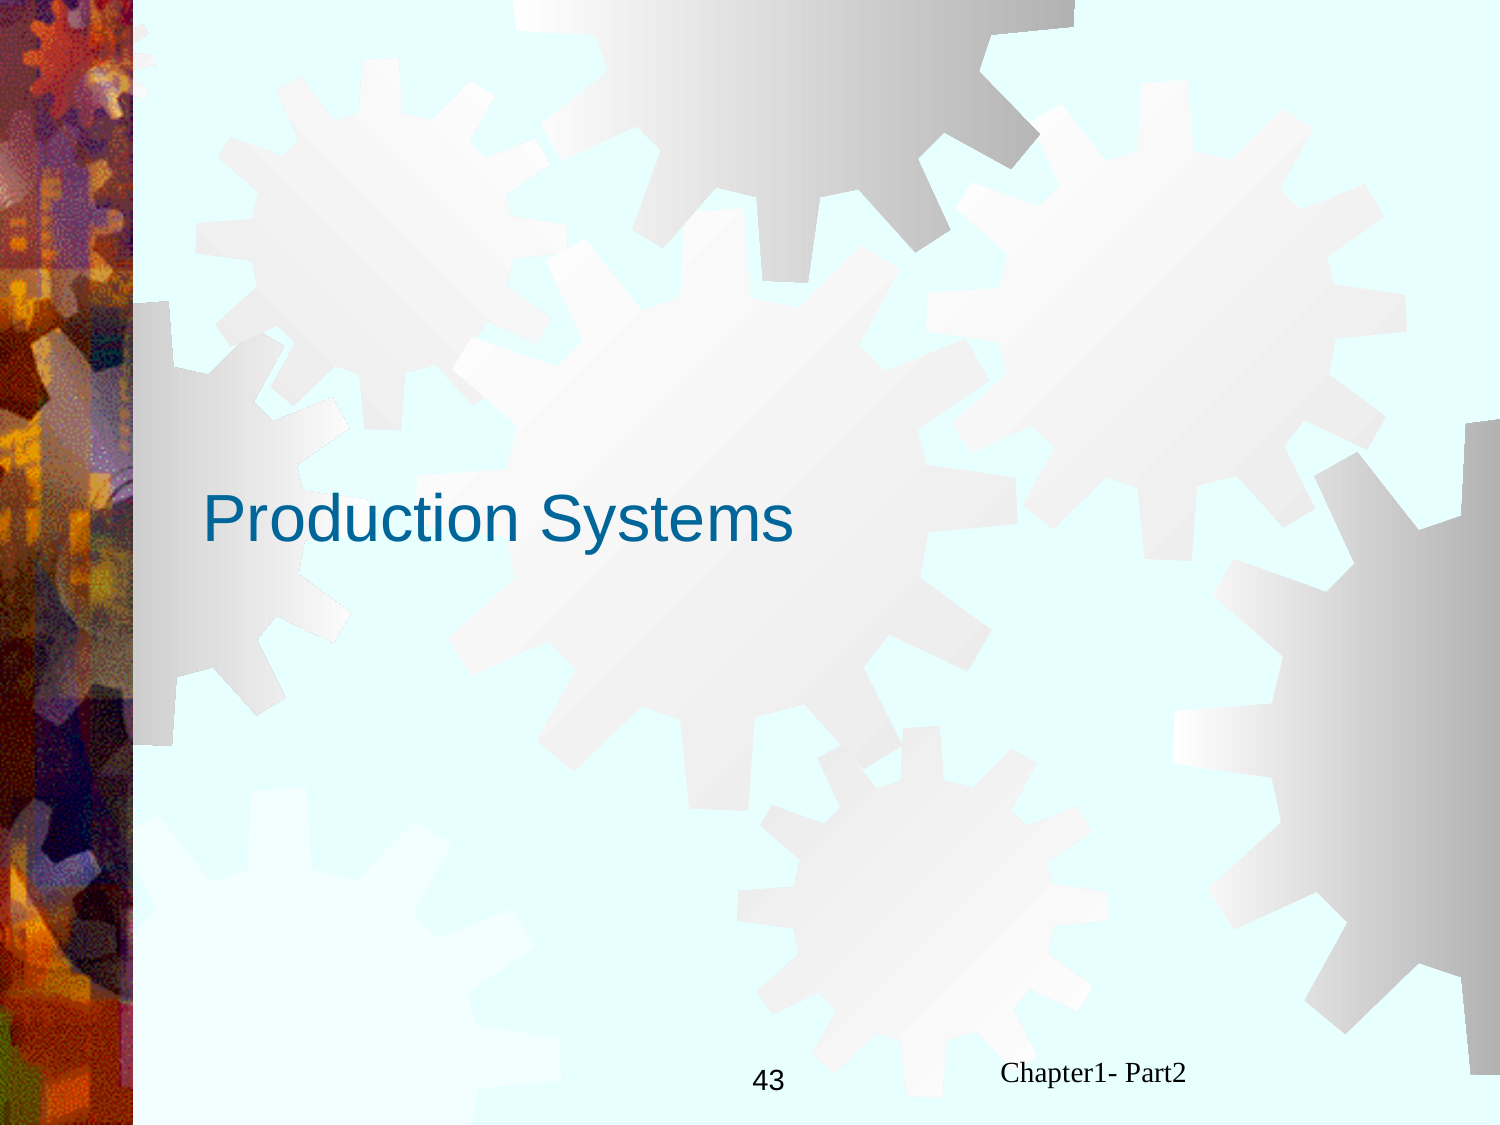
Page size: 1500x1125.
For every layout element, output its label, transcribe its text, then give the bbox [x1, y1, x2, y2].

picture [0, 0, 133, 1125]
footer Chapter1- Part2 [985, 1045, 1461, 1125]
slide_number 43 [612, 1028, 926, 1105]
title Production Systems [187, 374, 1463, 563]
